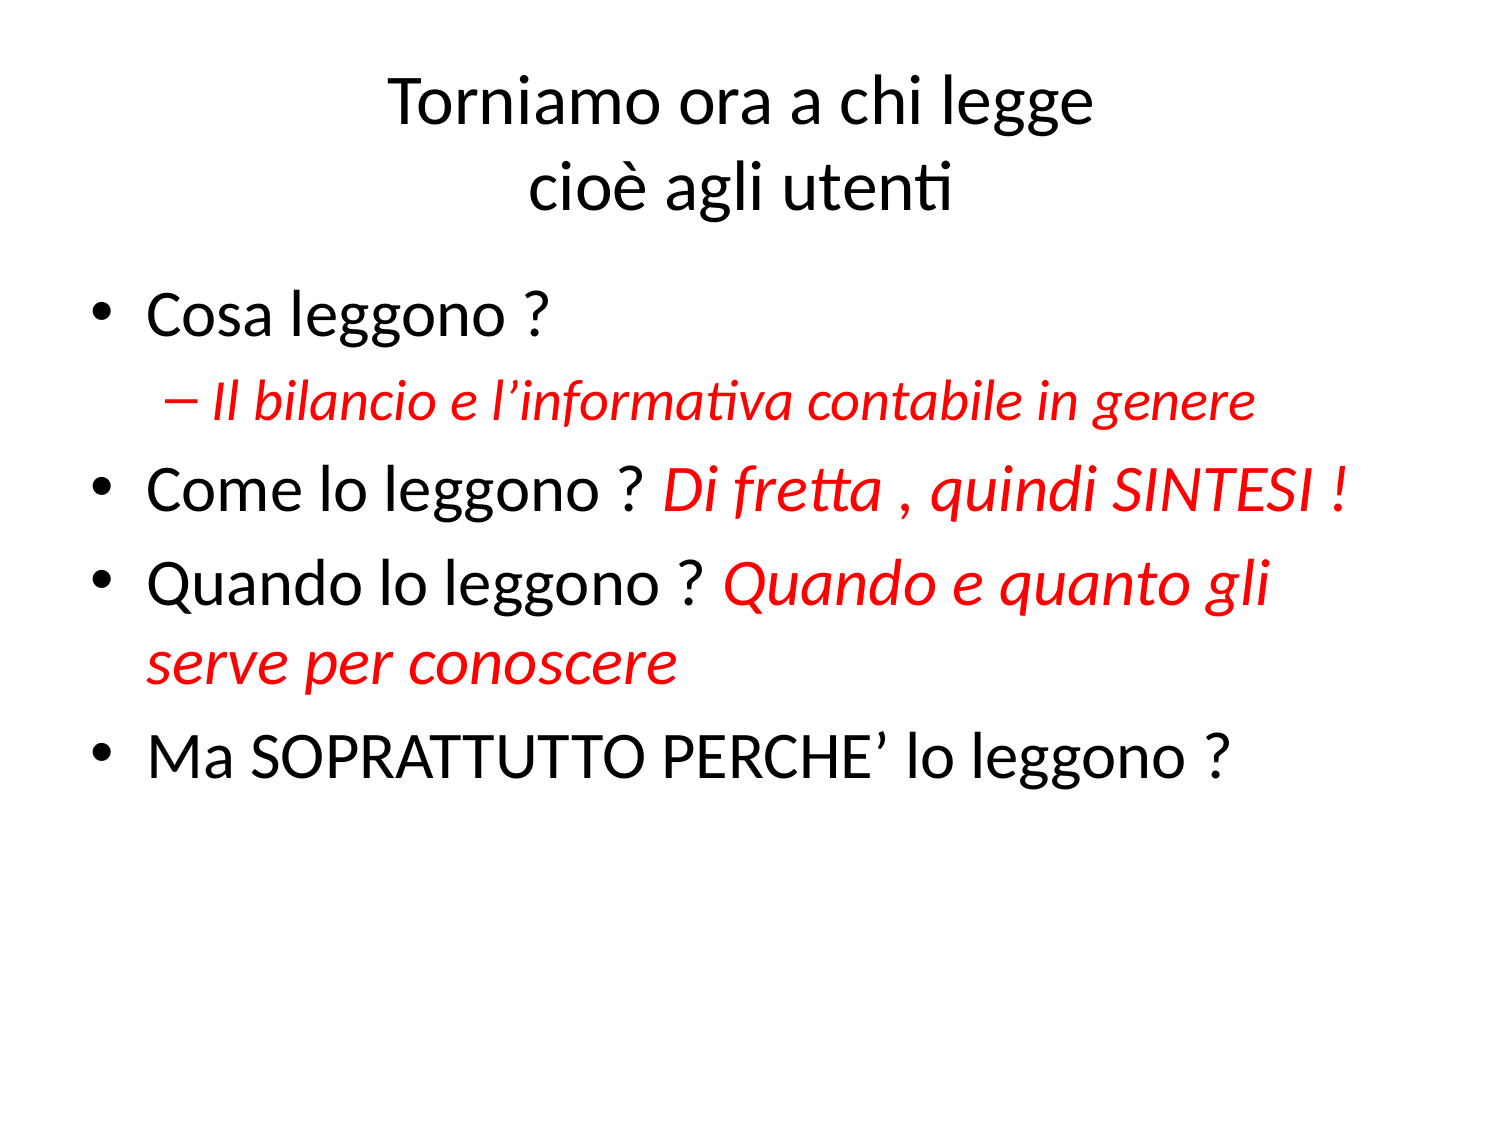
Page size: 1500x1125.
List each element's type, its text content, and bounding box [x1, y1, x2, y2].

title Torniamo ora a chi legge cioè agli utenti [75, 45, 1425, 233]
list Cosa leggono ? Il bilancio e l’informativa contabile in genere Come lo leggono ? Di fretta , quindi SINTESI ! Quando lo leggono ? Quando e quanto gli serve per conoscere Ma SOPRATTUTTO PERCHE’ lo leggono ? [75, 262, 1425, 1005]
